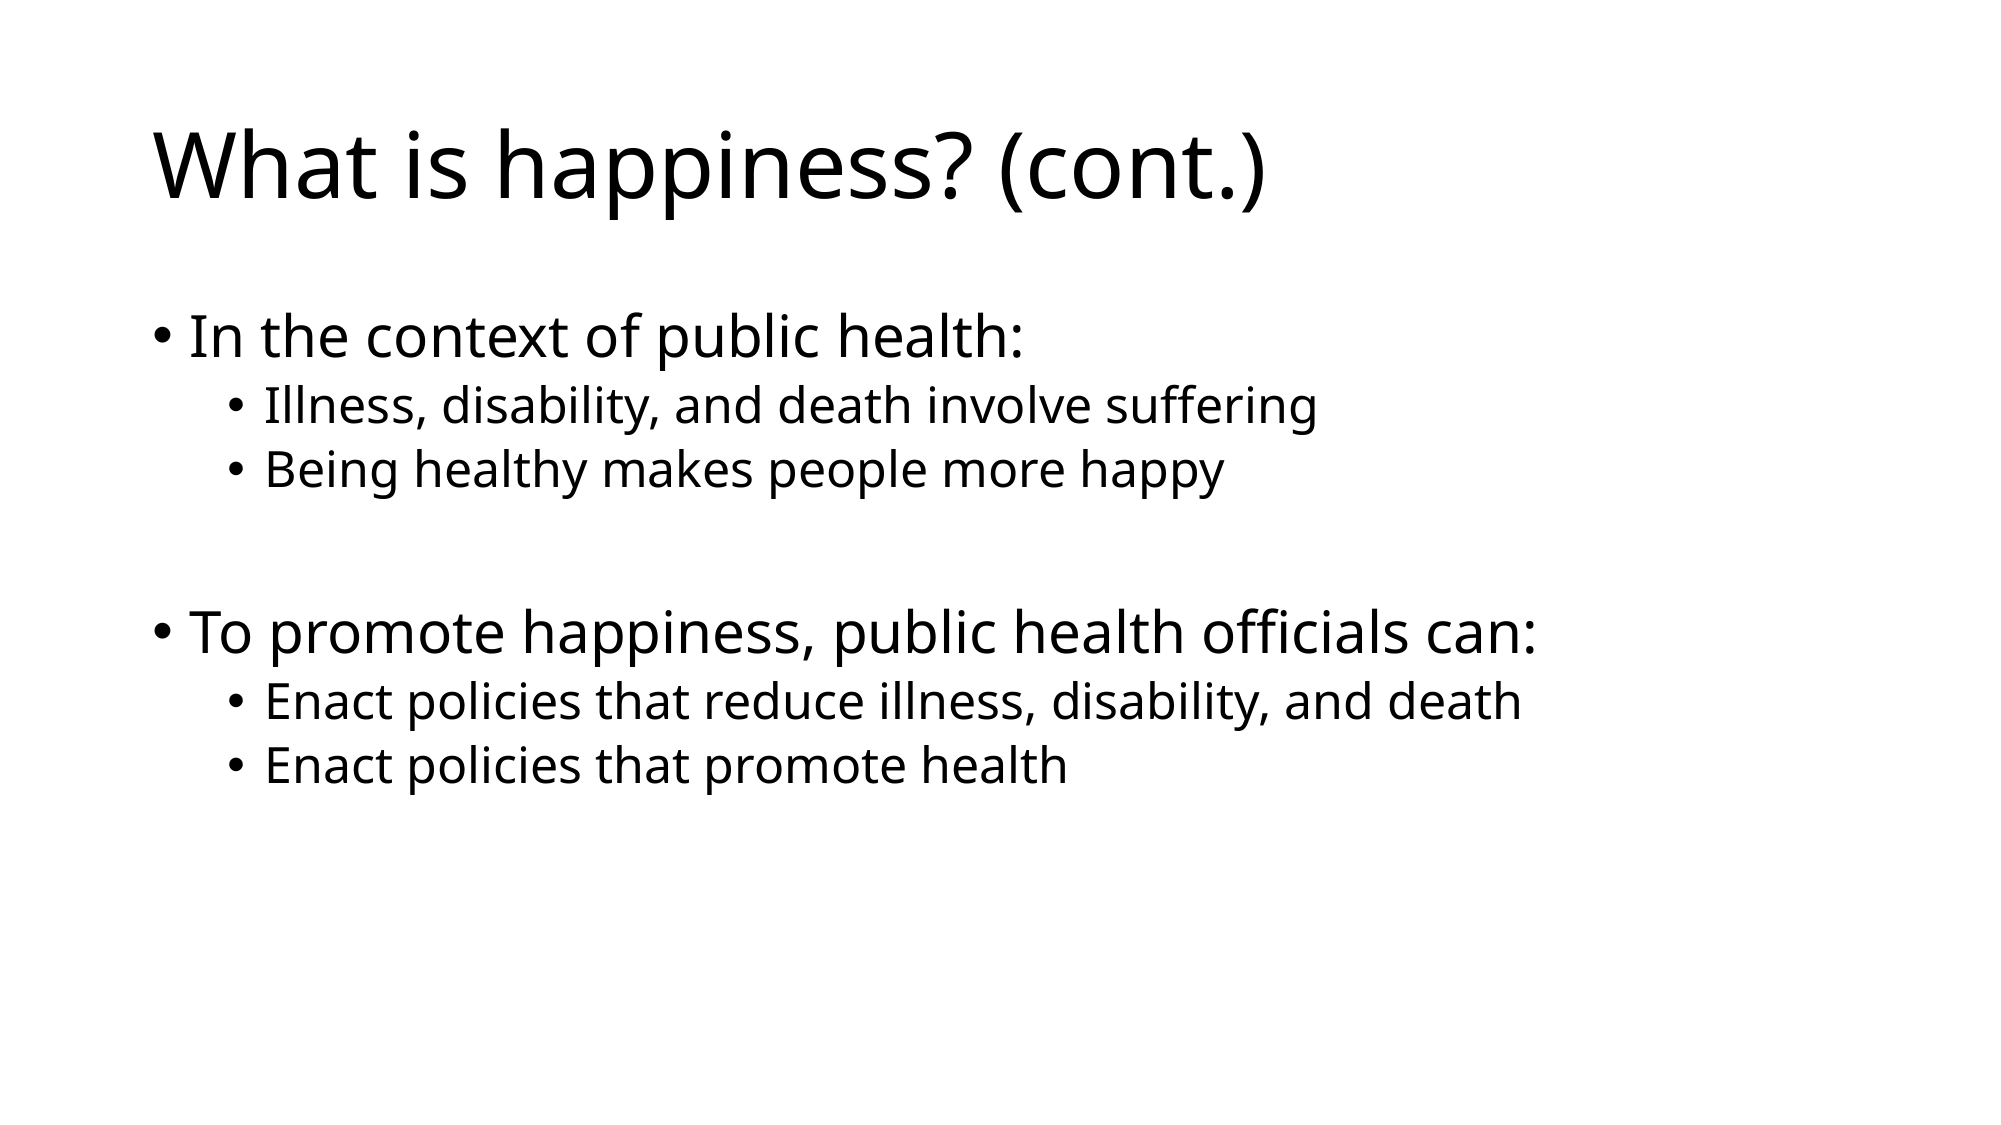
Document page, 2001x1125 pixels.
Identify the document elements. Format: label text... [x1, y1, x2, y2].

title What is happiness? (cont.) [137, 59, 1863, 278]
list In the context of public health: Illness, disability, and death involve suffering Being healthy makes people more happy To promote happiness, public health officials can: Enact policies that reduce illness, disability, and death Enact policies that promote health [137, 299, 1863, 1014]
